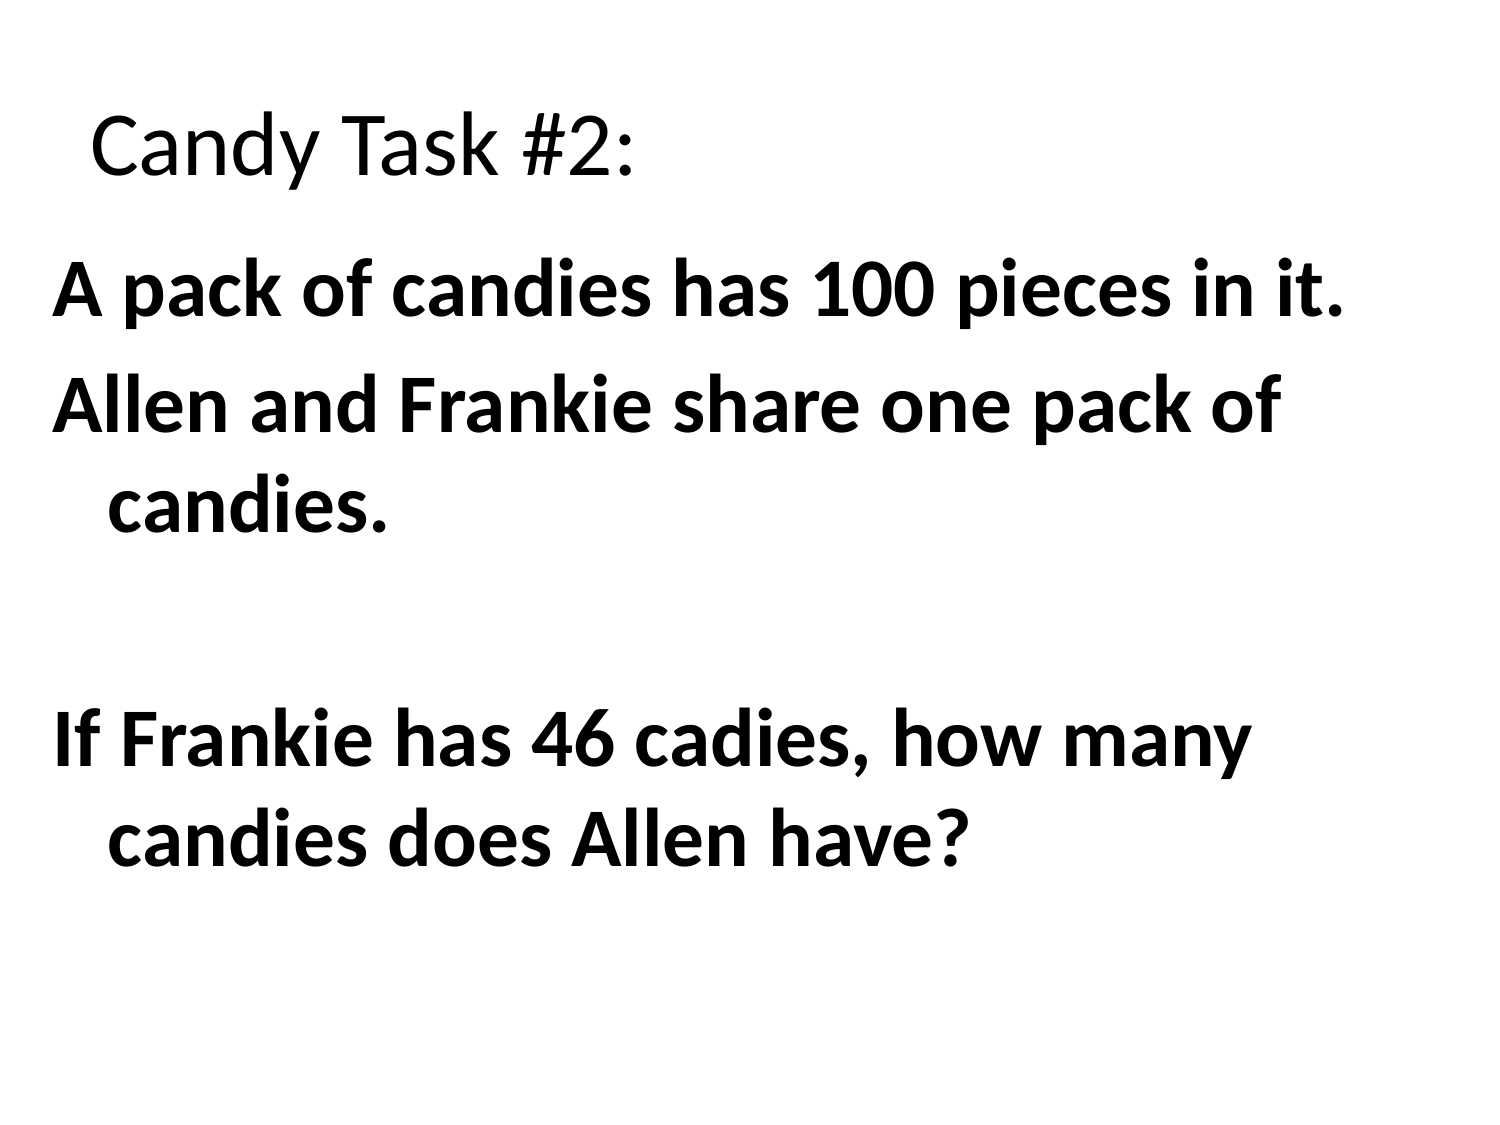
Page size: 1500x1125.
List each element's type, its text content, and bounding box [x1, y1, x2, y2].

title Candy Task #2: [75, 45, 1425, 233]
list A pack of candies has 100 pieces in it. Allen and Frankie share one pack of candies. If Frankie has 46 cadies, how many candies does Allen have? [37, 224, 1388, 968]
